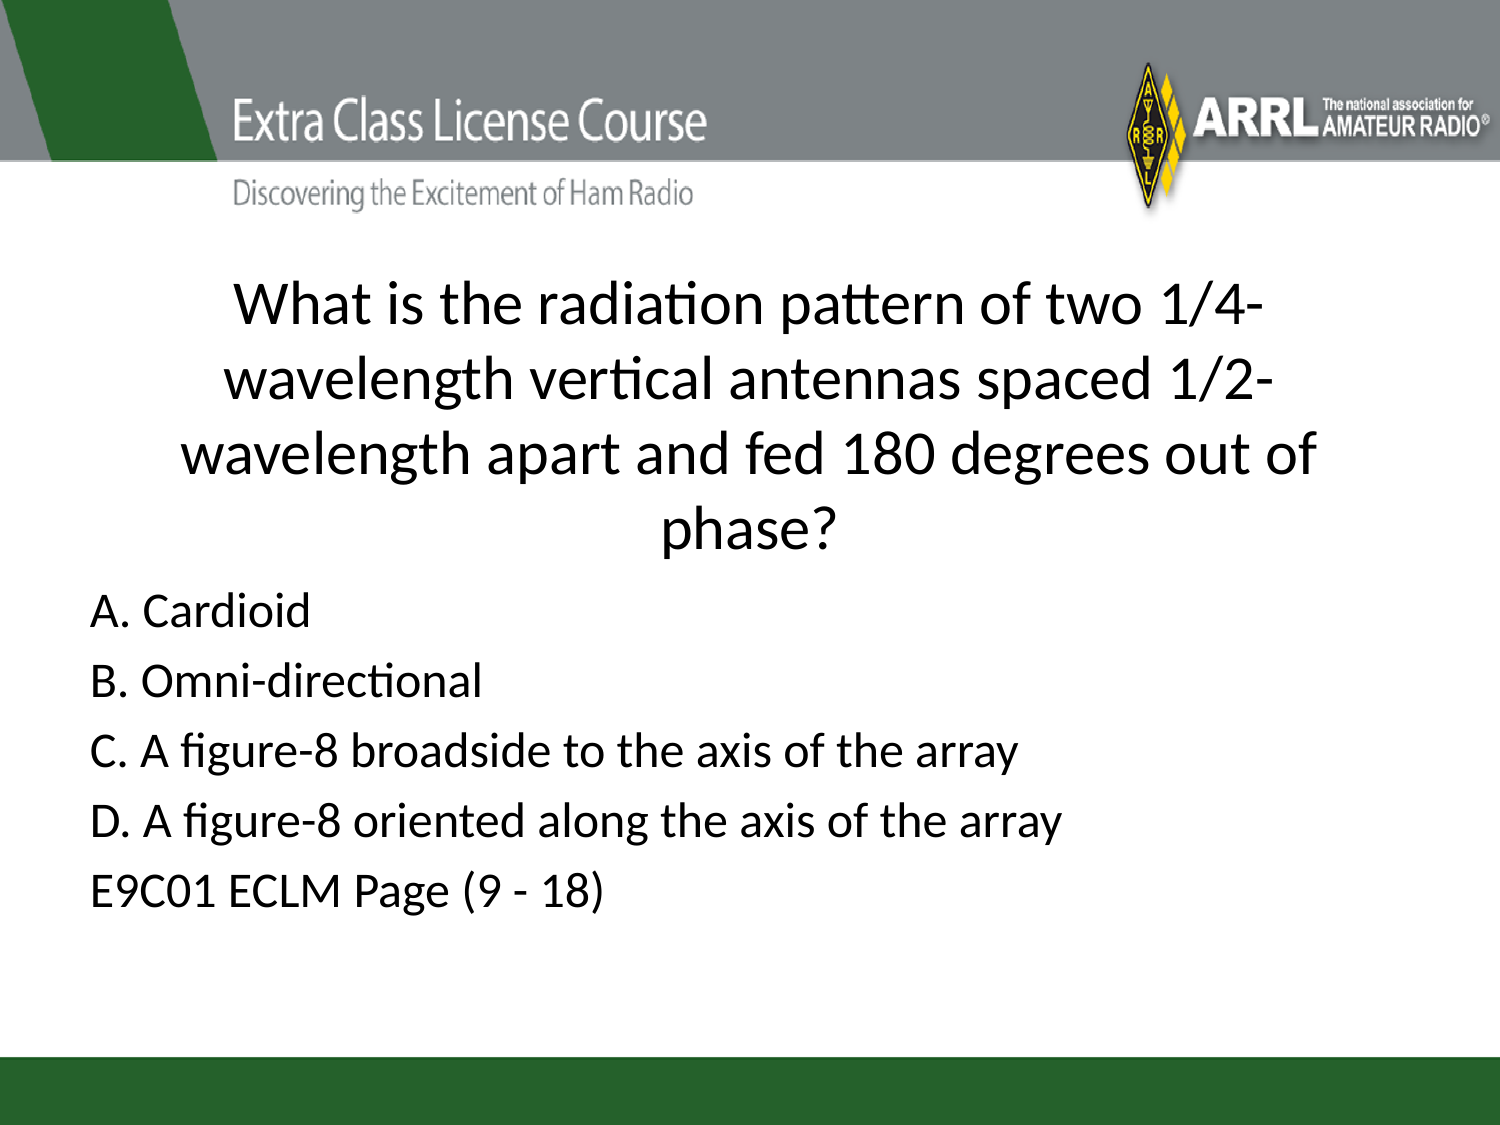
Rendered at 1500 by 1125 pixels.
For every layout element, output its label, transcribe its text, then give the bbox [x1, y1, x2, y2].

list A. Cardioid B. Omni-directional C. A figure-8 broadside to the axis of the array D. A figure-8 oriented along the axis of the array E9C01 ECLM Page (9 - 18) [75, 570, 1425, 945]
title What is the radiation pattern of two 1/4-wavelength vertical antennas spaced 1/2-wavelength apart and fed 180 degrees out of phase? [75, 254, 1425, 435]
picture [0, 0, 1500, 1125]
